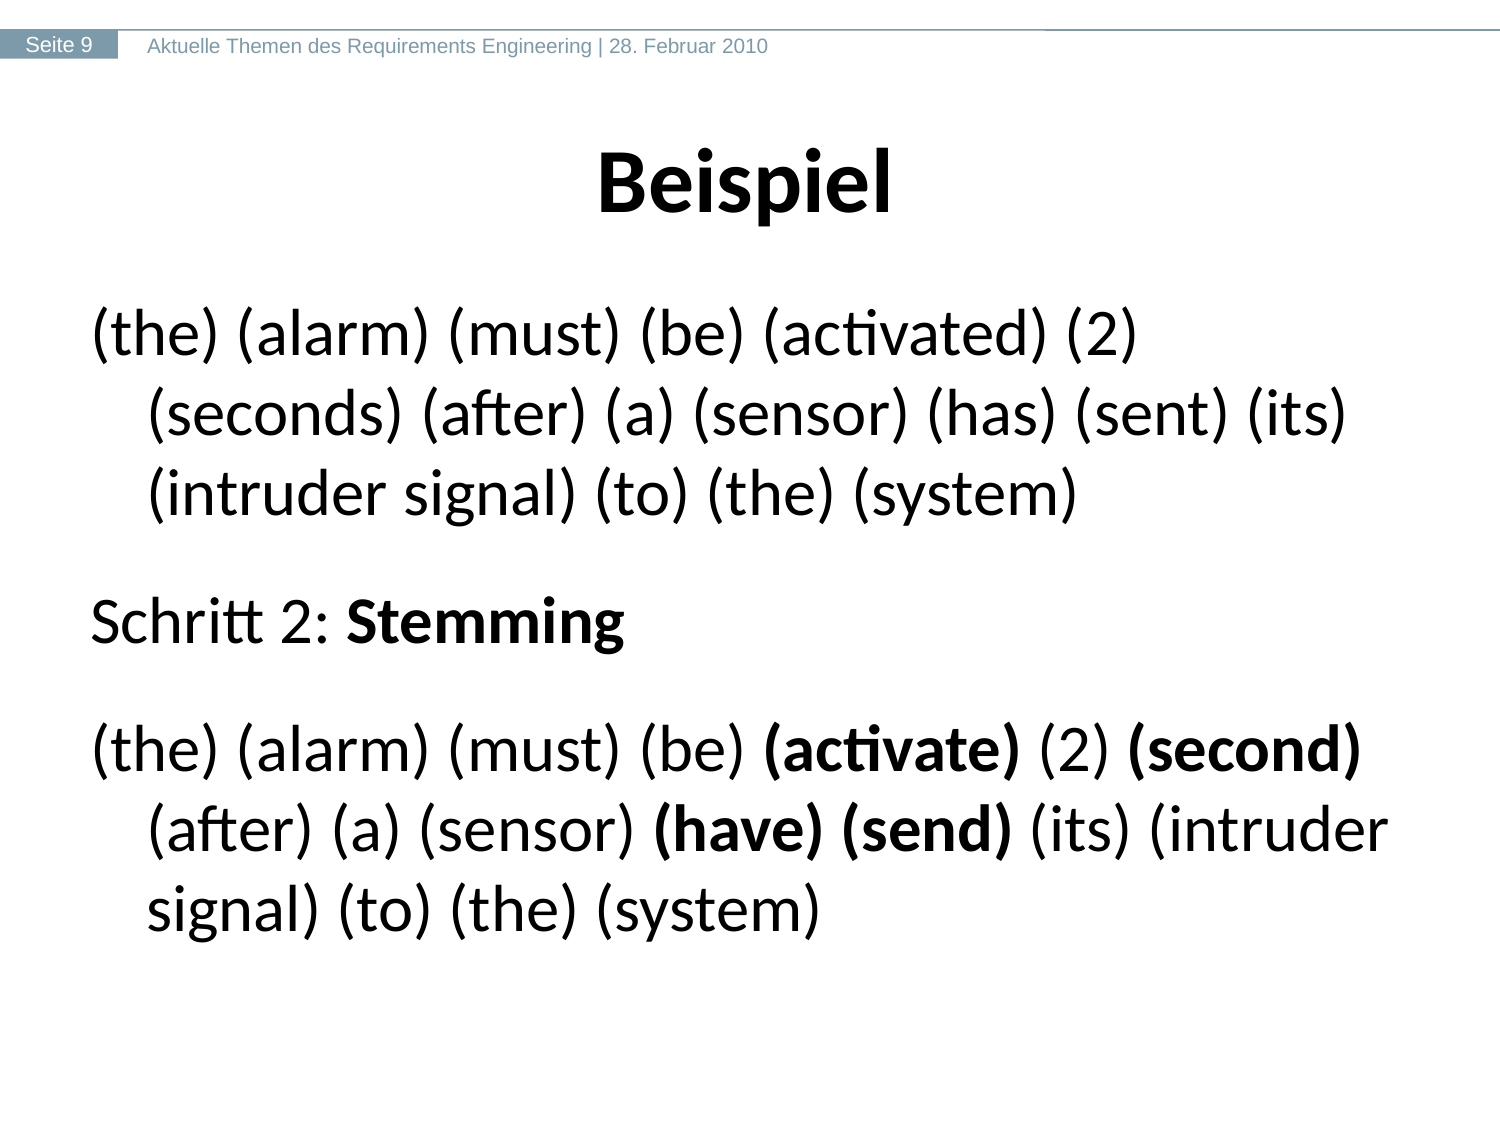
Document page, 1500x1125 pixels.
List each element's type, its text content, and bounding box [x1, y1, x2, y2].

list (the) (alarm) (must) (be) (activated) (2) (seconds) (after) (a) (sensor) (has) (sent) (its) (intruder signal) (to) (the) (system) Schritt 2: Stemming (the) (alarm) (must) (be) (activate) (2) (second) (after) (a) (sensor) (have) (send) (its) (intruder signal) (to) (the) (system) [74, 280, 1426, 1006]
title Beispiel [70, 81, 1421, 270]
